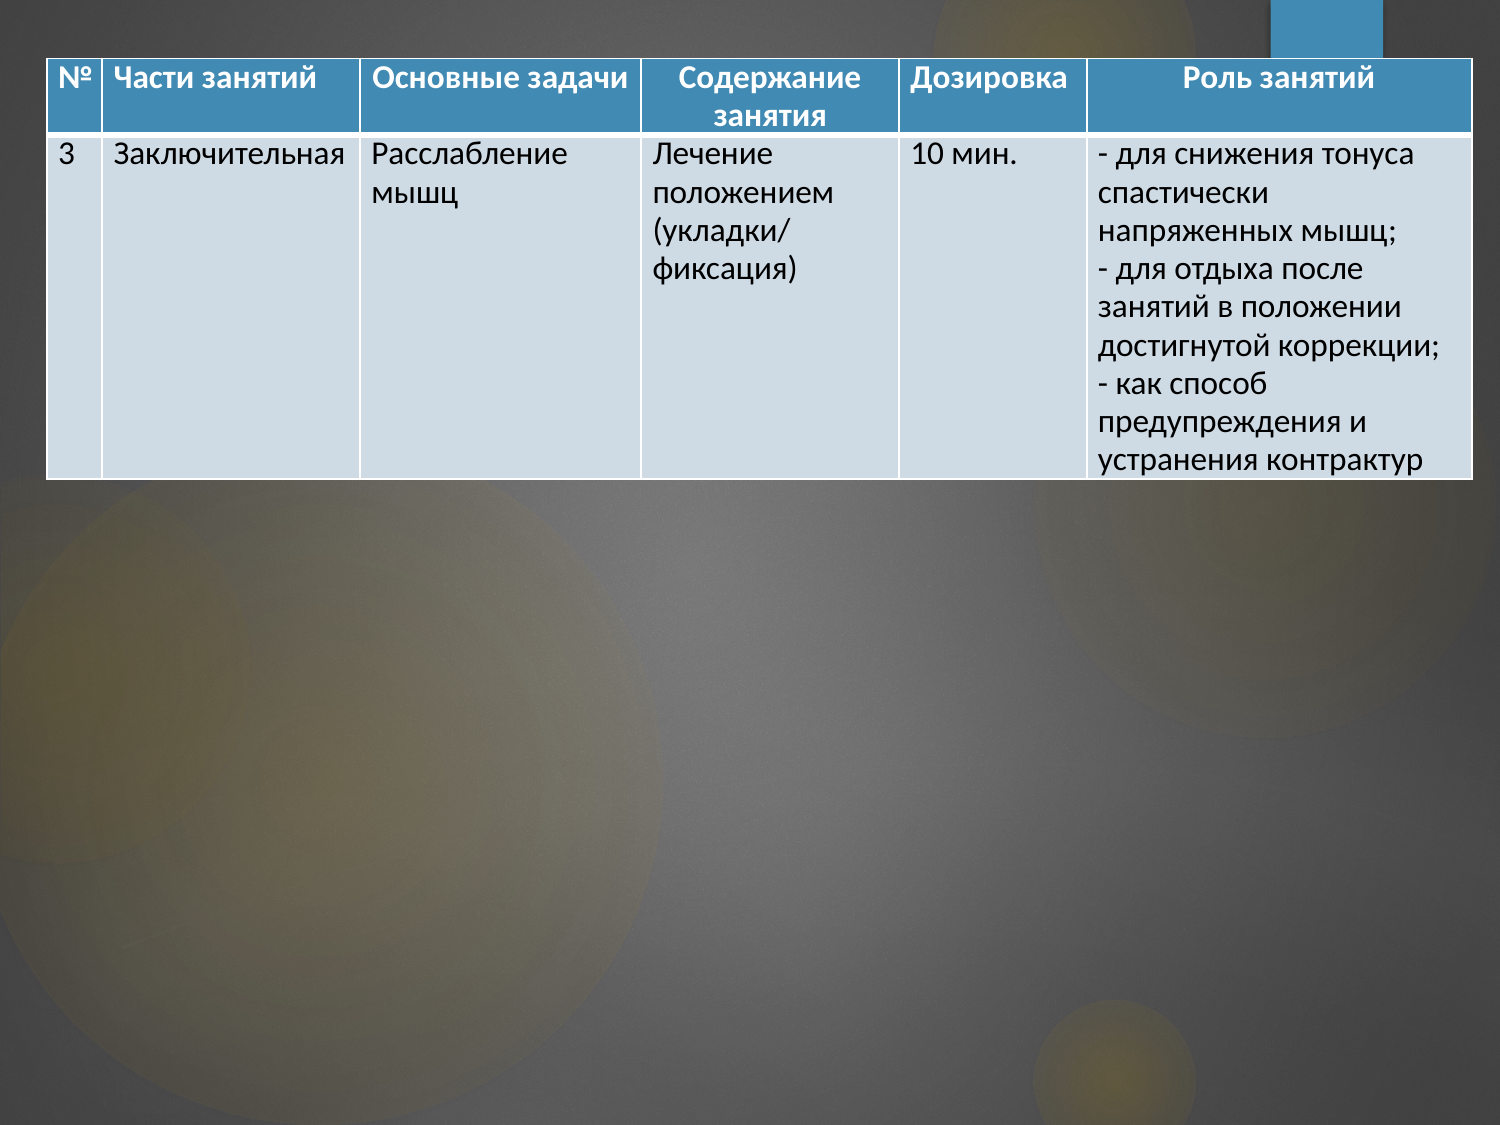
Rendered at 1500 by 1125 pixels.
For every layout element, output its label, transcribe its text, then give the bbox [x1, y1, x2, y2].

table_header № [48, 59, 101, 132]
table_cell Заключительная [103, 138, 359, 478]
table_cell Расслабление мышц [361, 138, 640, 478]
table_header Роль занятий [1088, 59, 1471, 132]
table_cell 10 мин. [900, 138, 1086, 478]
table_cell - для снижения тонуса спастически напряженных мышц; - для отдыха после занятий в положении достигнутой коррекции; - как способ предупреждения и устранения контрактур [1088, 138, 1471, 478]
table_header Содержание занятия [642, 59, 898, 132]
table_header Части занятий [103, 59, 359, 132]
table_cell 3 [48, 138, 101, 478]
table_header Дозировка [900, 59, 1086, 132]
table_cell Лечение положением (укладки/ фиксация) [642, 138, 898, 478]
table_header Основные задачи [361, 59, 640, 132]
